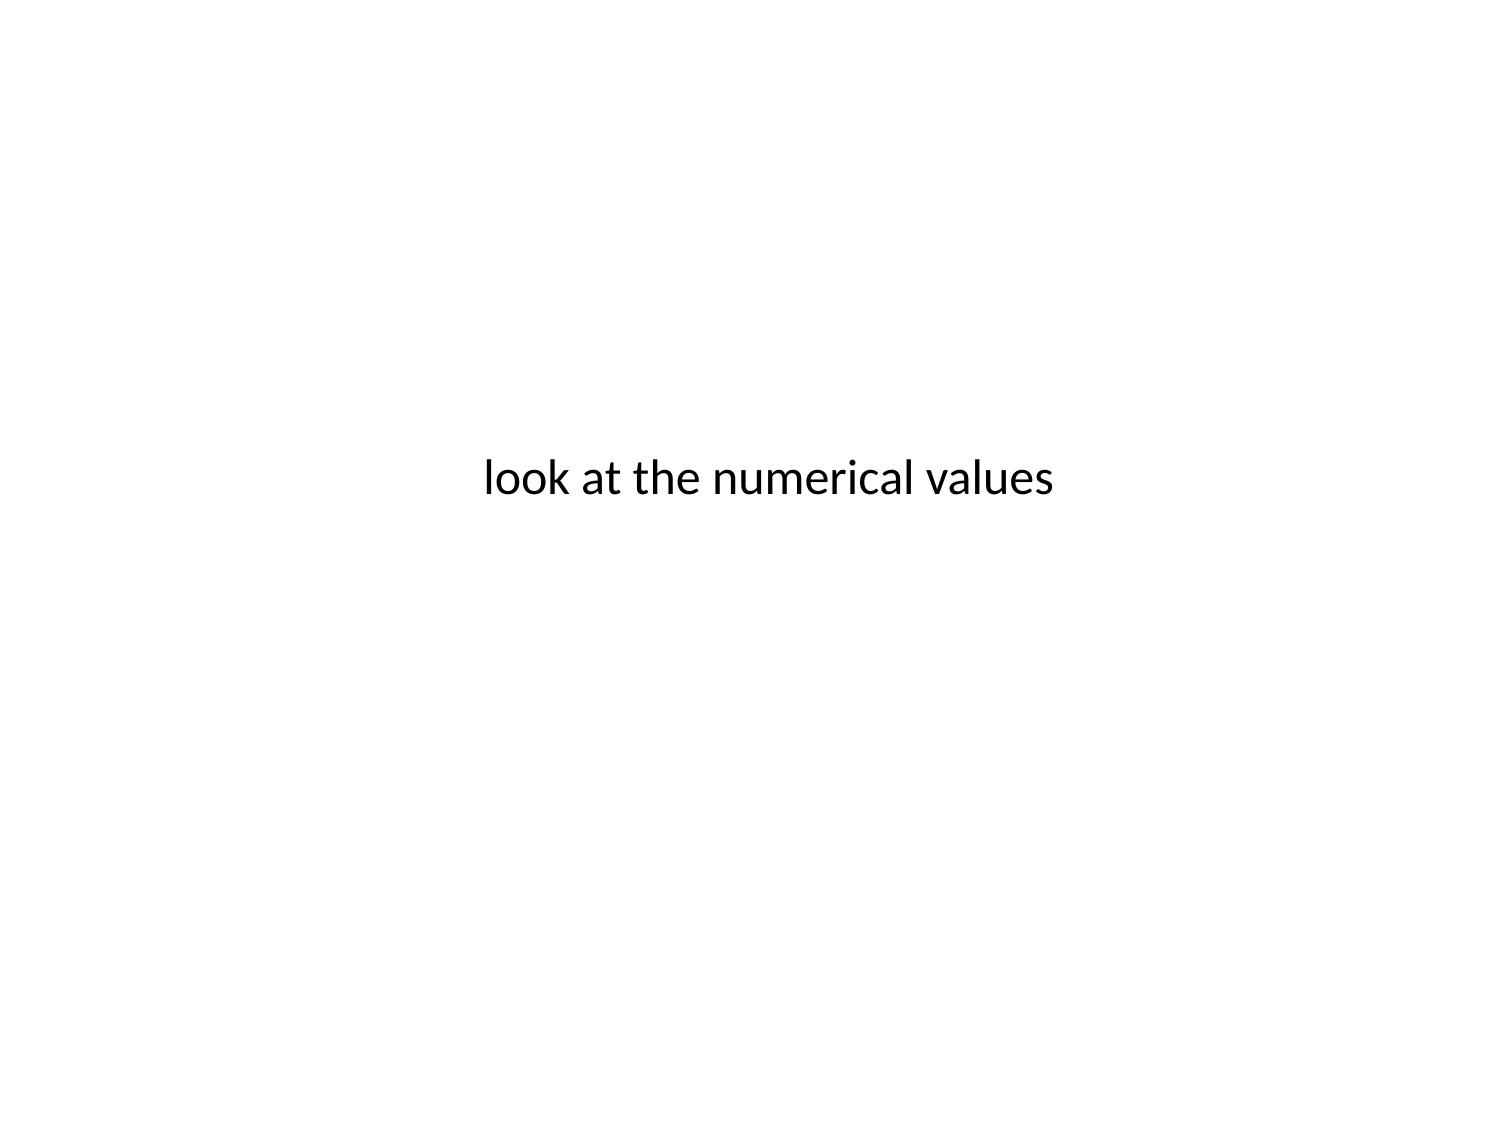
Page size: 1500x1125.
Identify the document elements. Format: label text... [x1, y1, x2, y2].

text_box look at the numerical values [324, 437, 1213, 513]
